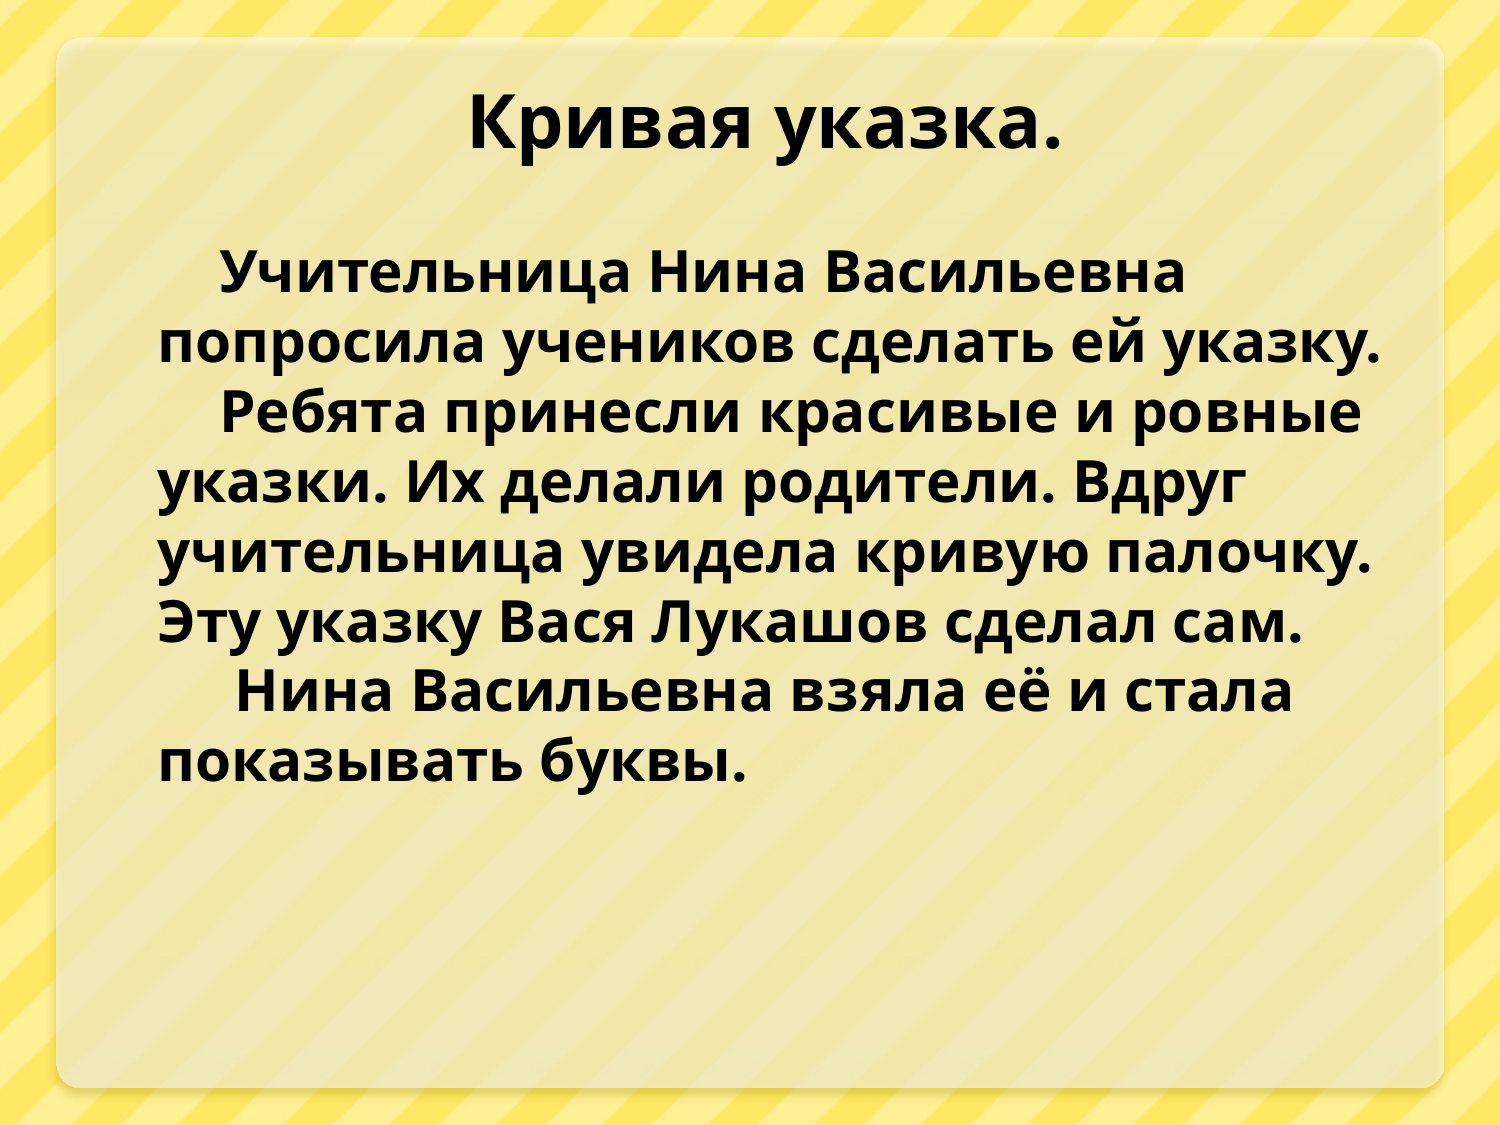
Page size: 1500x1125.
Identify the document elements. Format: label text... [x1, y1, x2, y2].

list Кривая указка. Учительница Нина Васильевна попросила учеников сделать ей указку. Ребята принесли красивые и ровные указки. Их делали родители. Вдруг учительница увидела кривую палочку. Эту указку Вася Лукашов сделал сам. Нина Васильевна взяла её и стала показывать буквы. [75, 66, 1425, 953]
